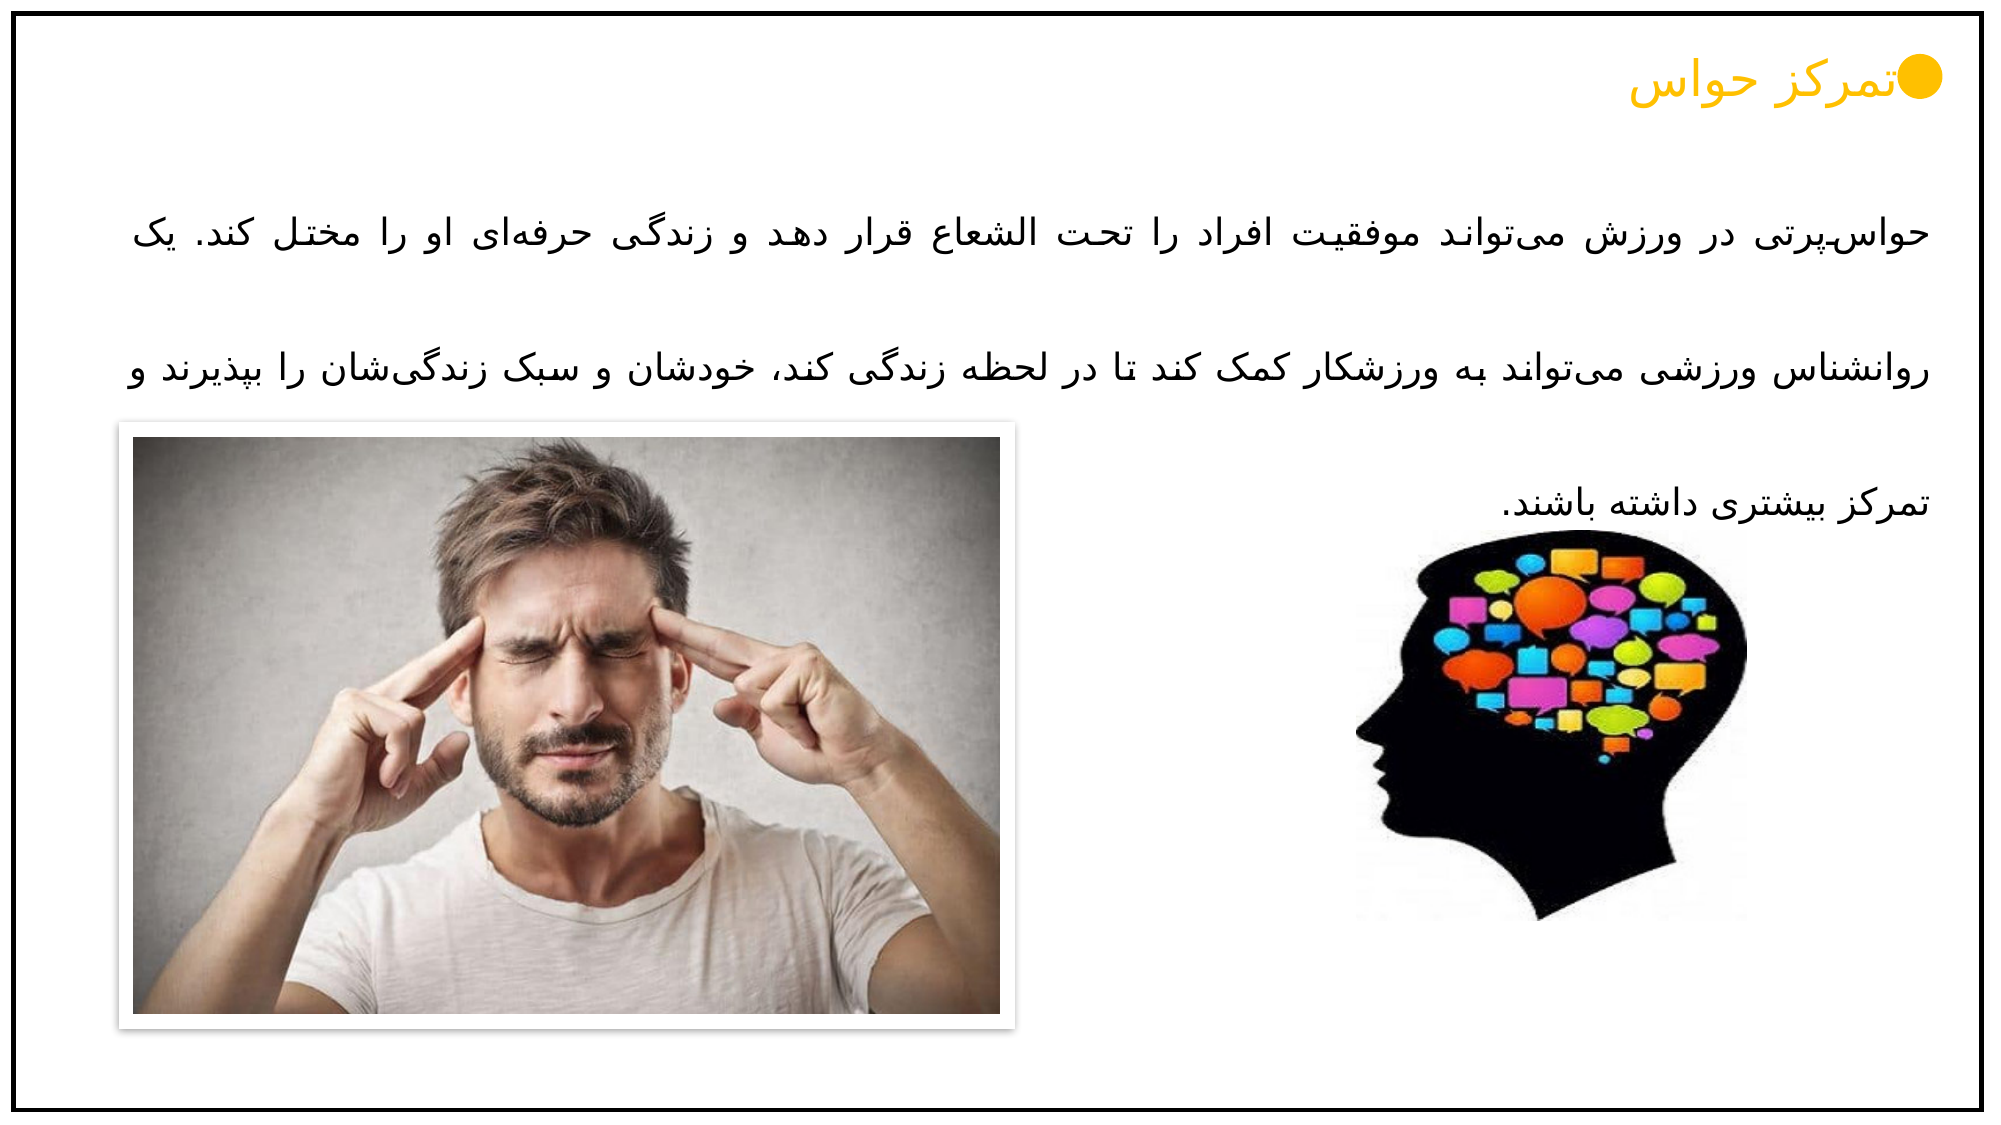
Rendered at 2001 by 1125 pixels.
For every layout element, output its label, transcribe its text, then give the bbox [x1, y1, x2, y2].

text_box حواس‌پرتی در ورزش می‌تواند موفقیت افراد را تحت الشعاع قرار دهد و زندگی حرفه‌ای او را مختل کند. یک روانشناس ورزشی می‌تواند به ورزشکار کمک کند تا در لحظه زندگی کند، خودشان و سبک زندگی‌شان را بپذیرند و تمرکز بیشتری داشته باشند. [111, 110, 1946, 531]
picture [1356, 530, 1747, 921]
picture [133, 436, 1001, 1015]
text_box تمرکز حواس [1609, 39, 1919, 110]
